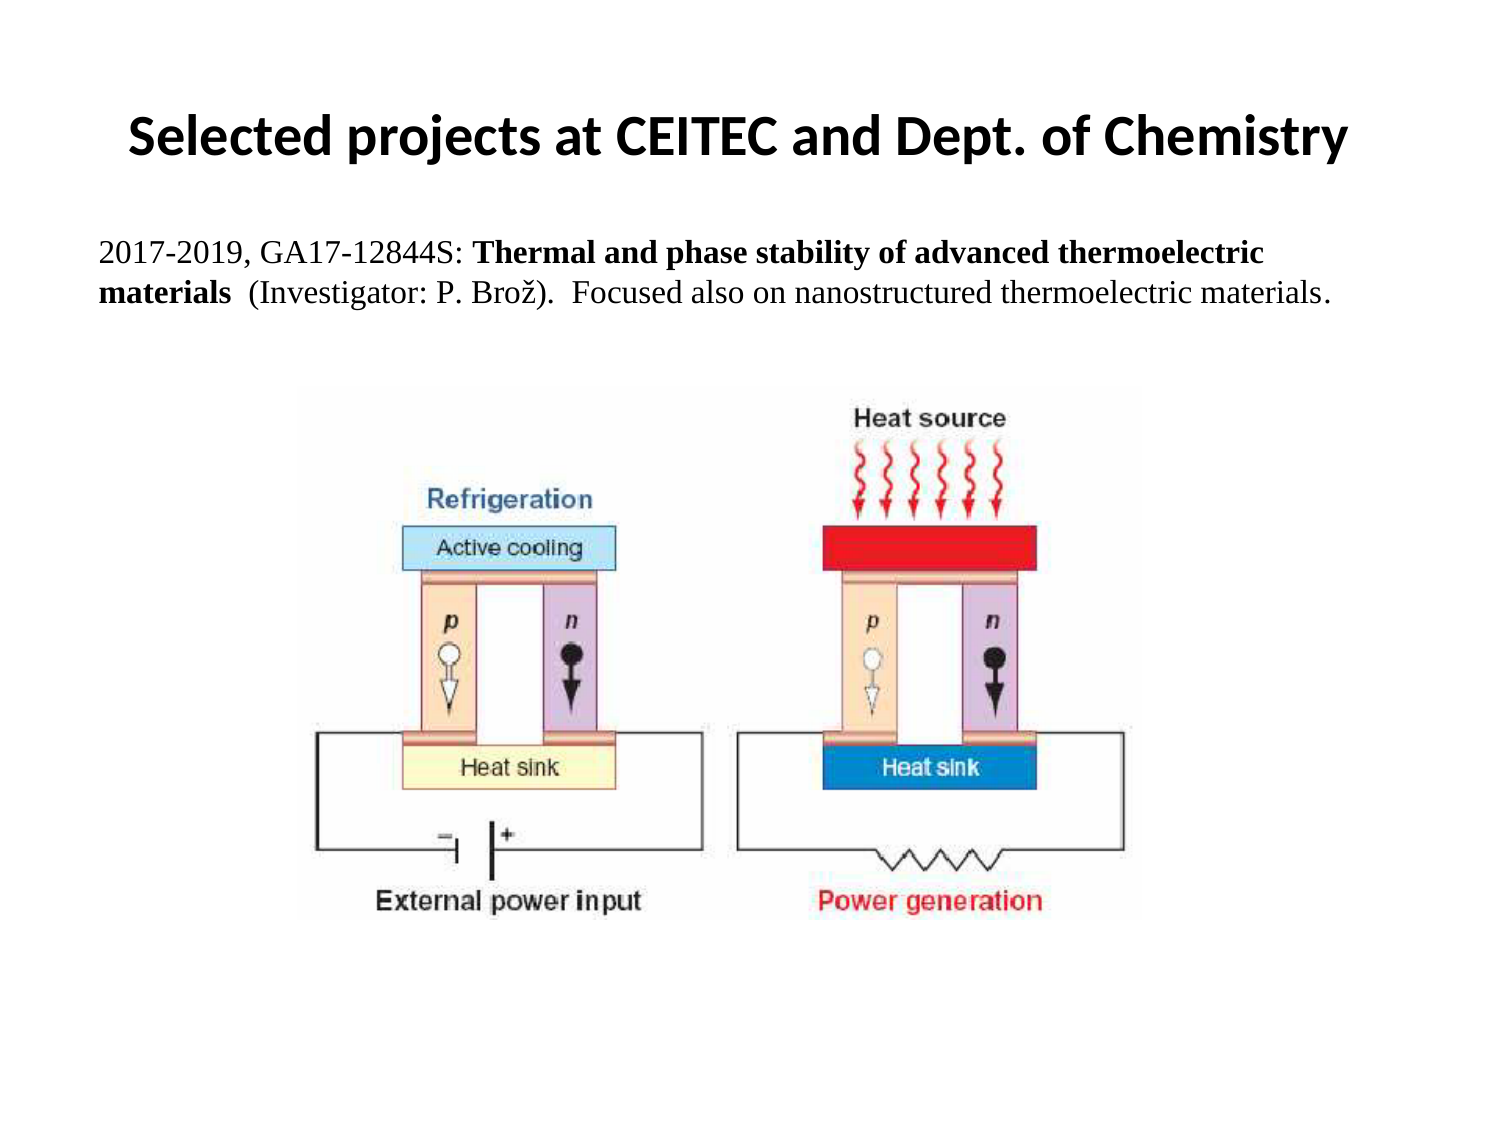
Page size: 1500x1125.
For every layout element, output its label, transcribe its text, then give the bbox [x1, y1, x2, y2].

text_box 2017-2019, GA17-12844S: Thermal and phase stability of advanced thermoelectric materials (Investigator: P. Brož). Focused also on nanostructured thermoelectric materials. [83, 222, 1395, 318]
text_box Selected projects at CEITEC and Dept. of Chemistry [31, 31, 1447, 232]
picture [296, 385, 1143, 920]
